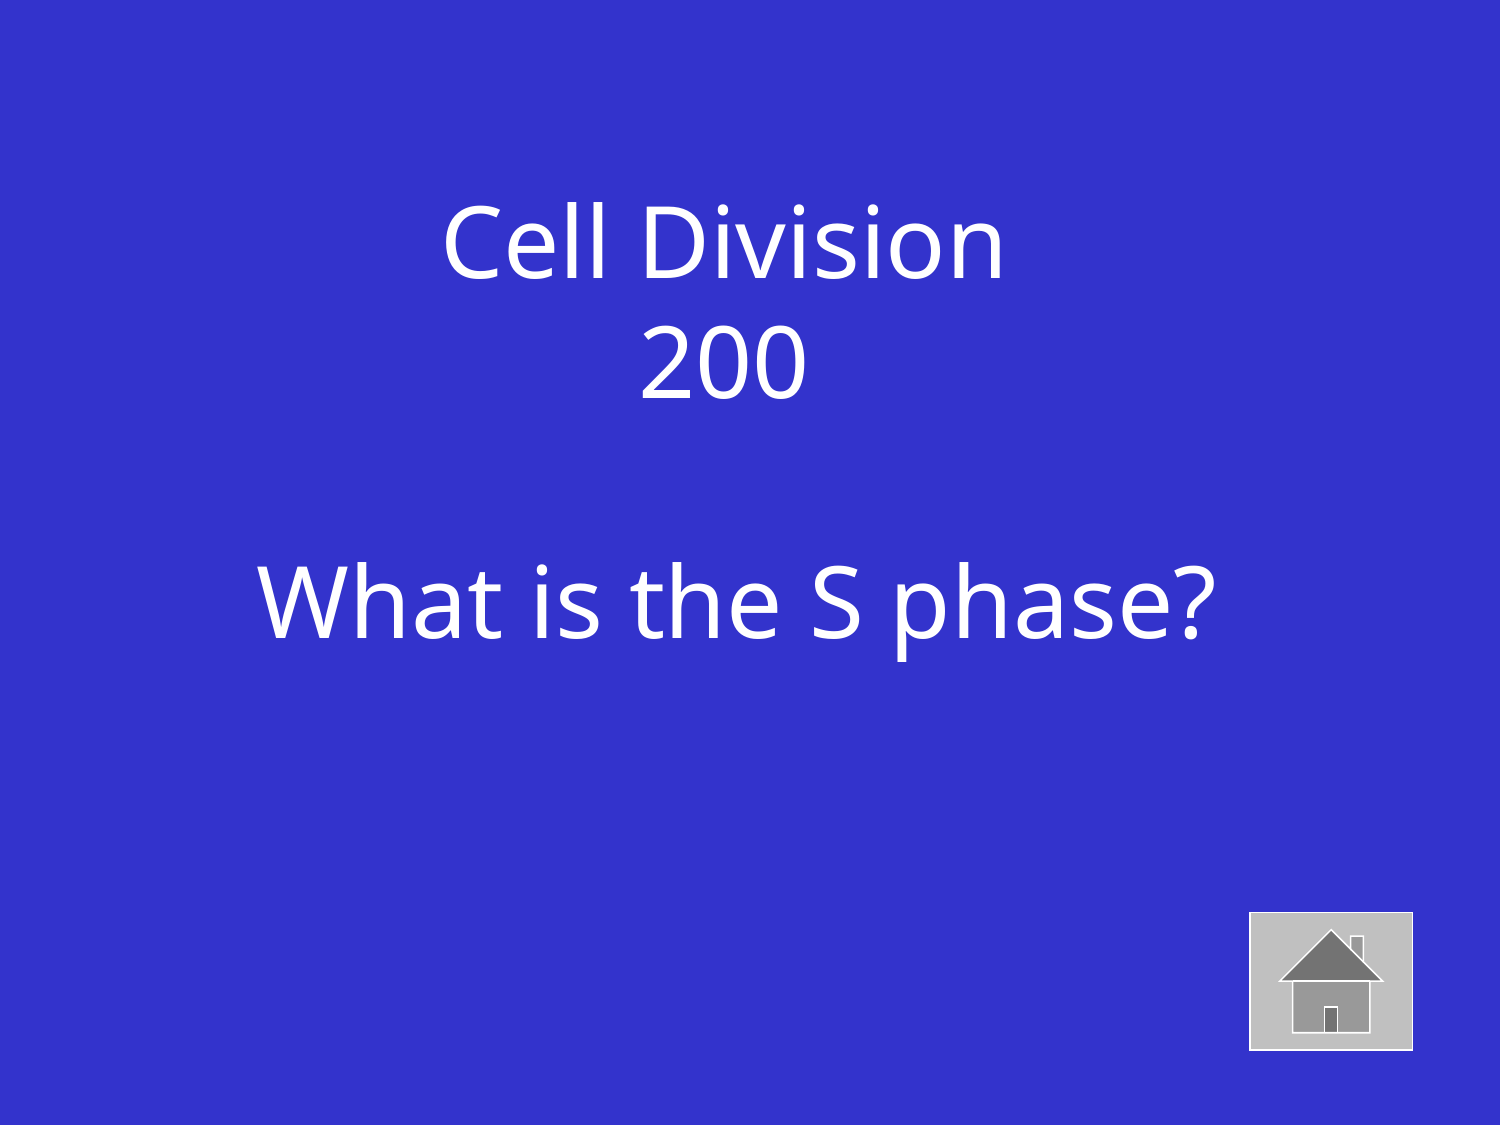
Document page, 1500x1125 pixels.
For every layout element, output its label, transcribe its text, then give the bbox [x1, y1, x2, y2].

title Cell Division 200 What is the S phase? [99, 237, 1376, 601]
text_box [1249, 912, 1413, 1050]
